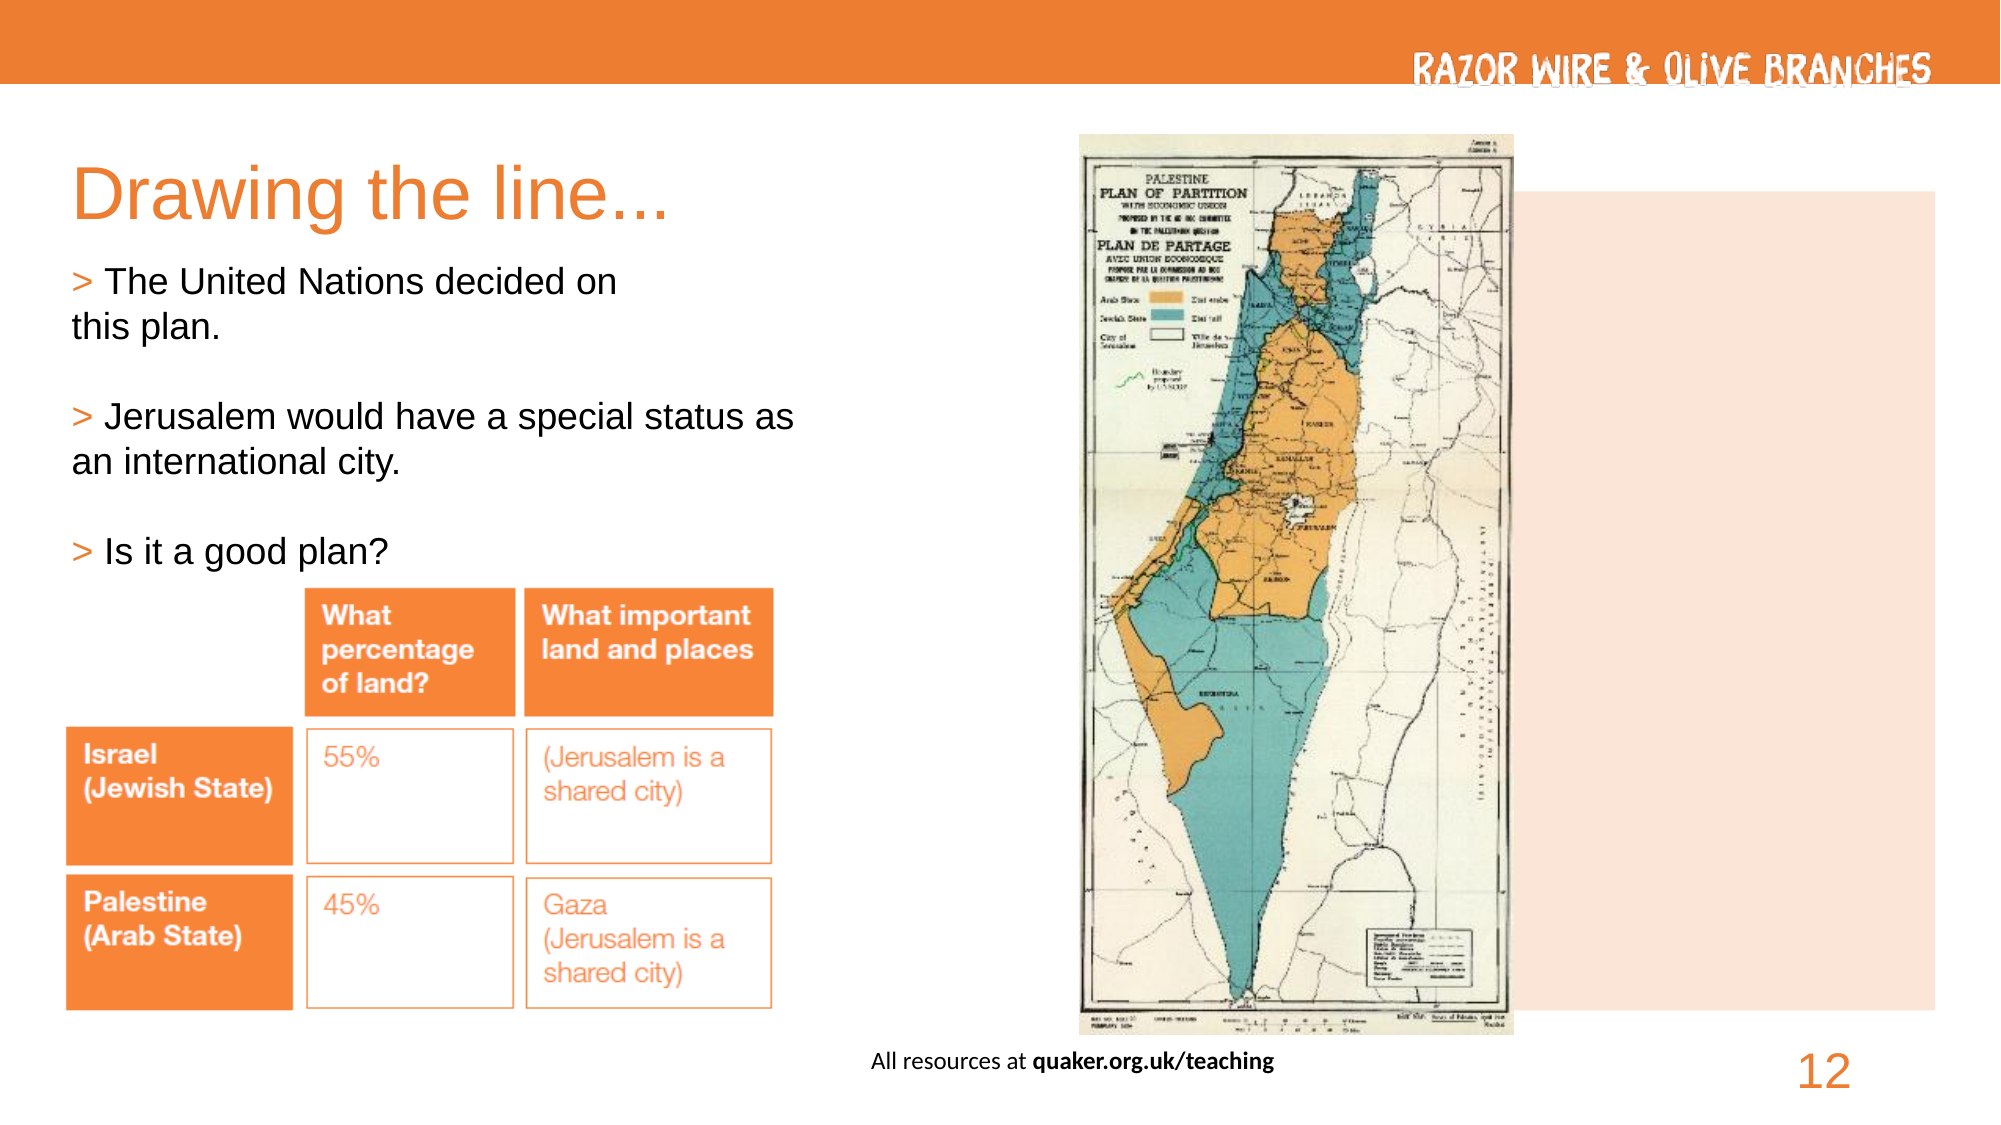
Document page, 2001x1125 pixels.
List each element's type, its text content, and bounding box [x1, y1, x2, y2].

picture [1079, 134, 1514, 1035]
text_box > The United Nations decided on this plan. > Jerusalem would have a special status as an international city. > Is it a good plan? [56, 250, 819, 580]
slide_number 12 [1416, 1038, 1867, 1099]
text_box Drawing the line... [56, 137, 1054, 242]
picture [1411, 49, 1935, 89]
picture [56, 571, 789, 1039]
text_box [1514, 190, 1936, 1011]
